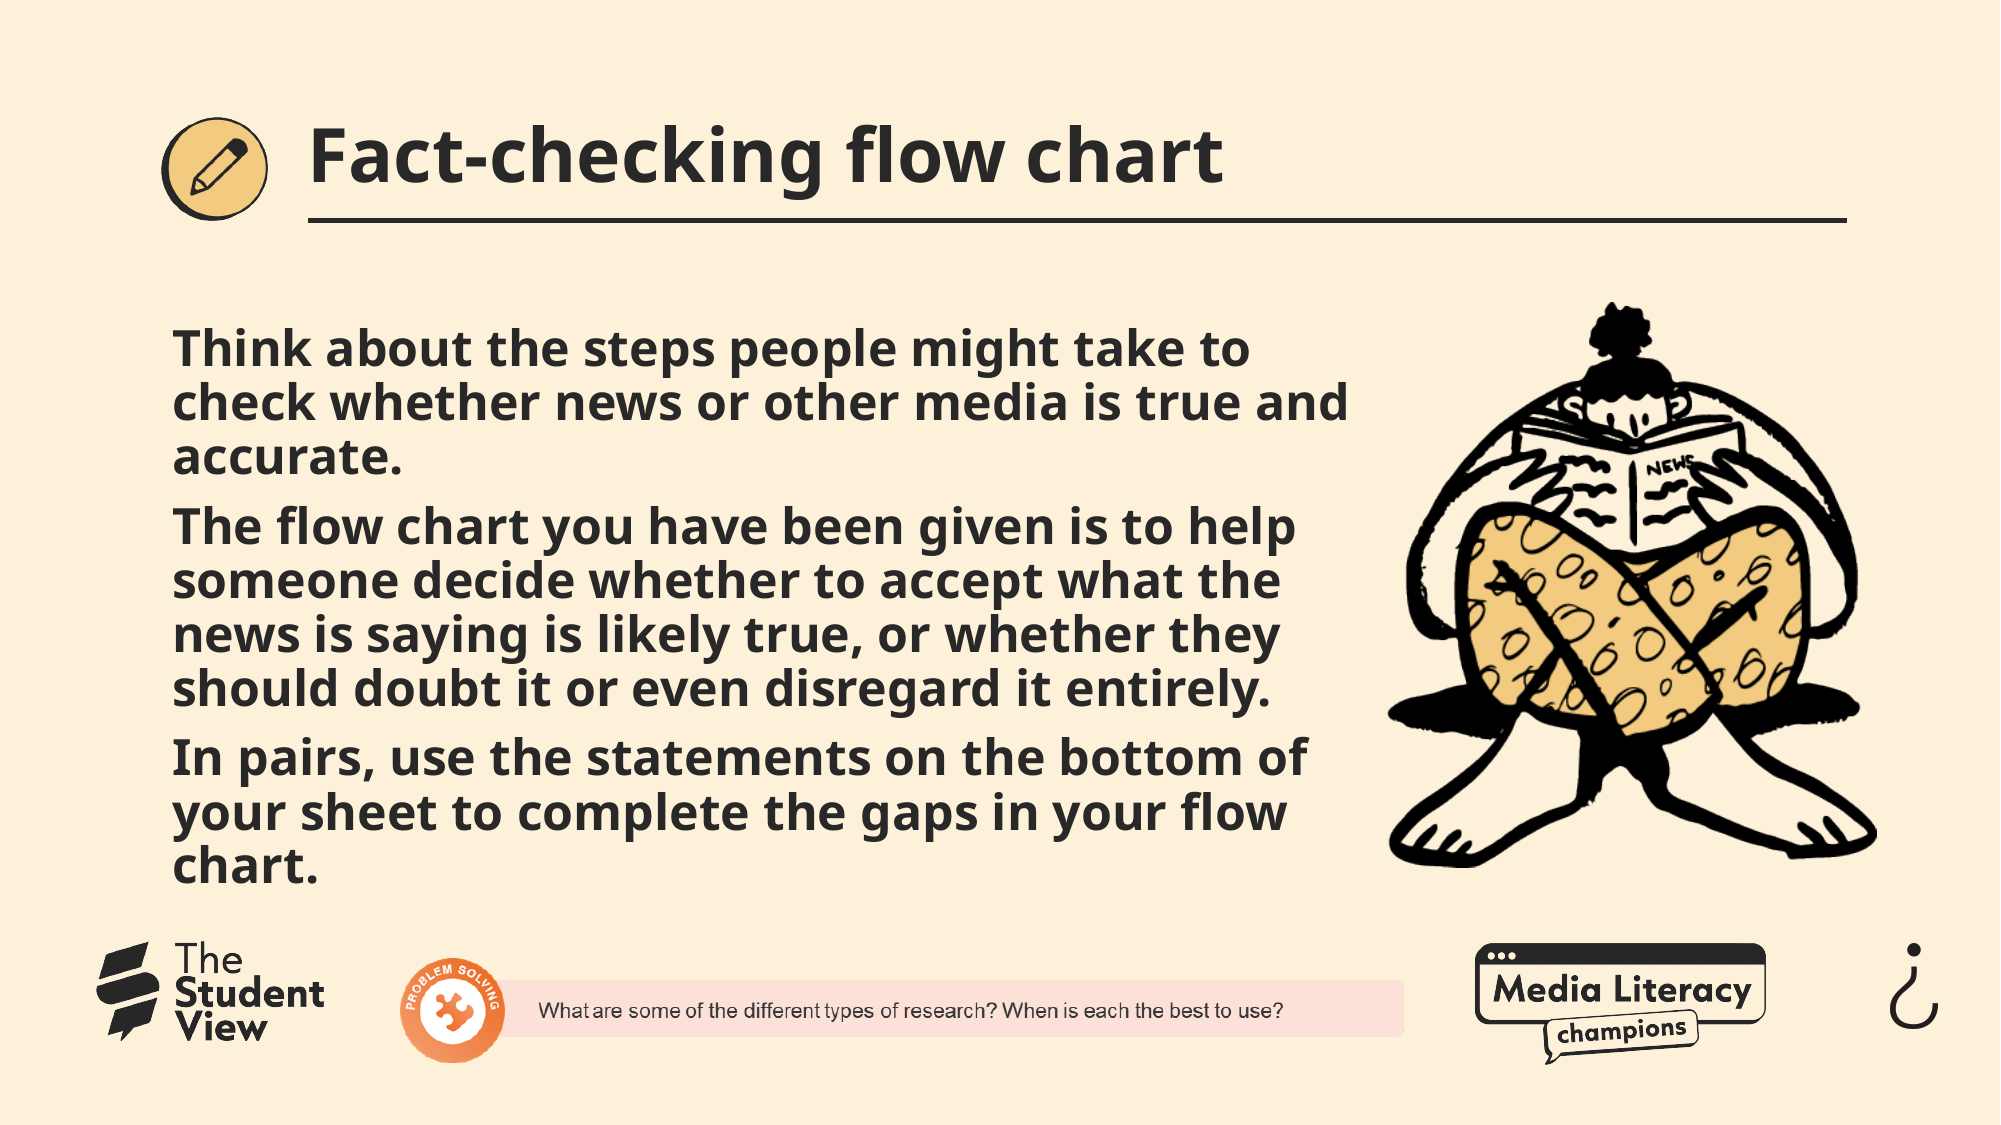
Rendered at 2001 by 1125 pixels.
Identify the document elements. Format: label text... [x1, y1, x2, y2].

picture [161, 116, 268, 222]
picture [96, 941, 324, 1041]
title Fact-checking flow chart [296, 49, 1847, 267]
picture [400, 958, 1404, 1063]
text_box Think about the steps people might take to check whether news or other media is true and accurate. The flow chart you have been given is to help someone decide whether to accept what the news is saying is likely true, or whether they should doubt it or even disregard it entirely. In pairs, use the statements on the bottom of your sheet to complete the gaps in your flow chart. [161, 318, 1388, 950]
picture [1387, 301, 1877, 868]
picture [1890, 943, 1938, 1029]
picture [1475, 943, 1766, 1065]
